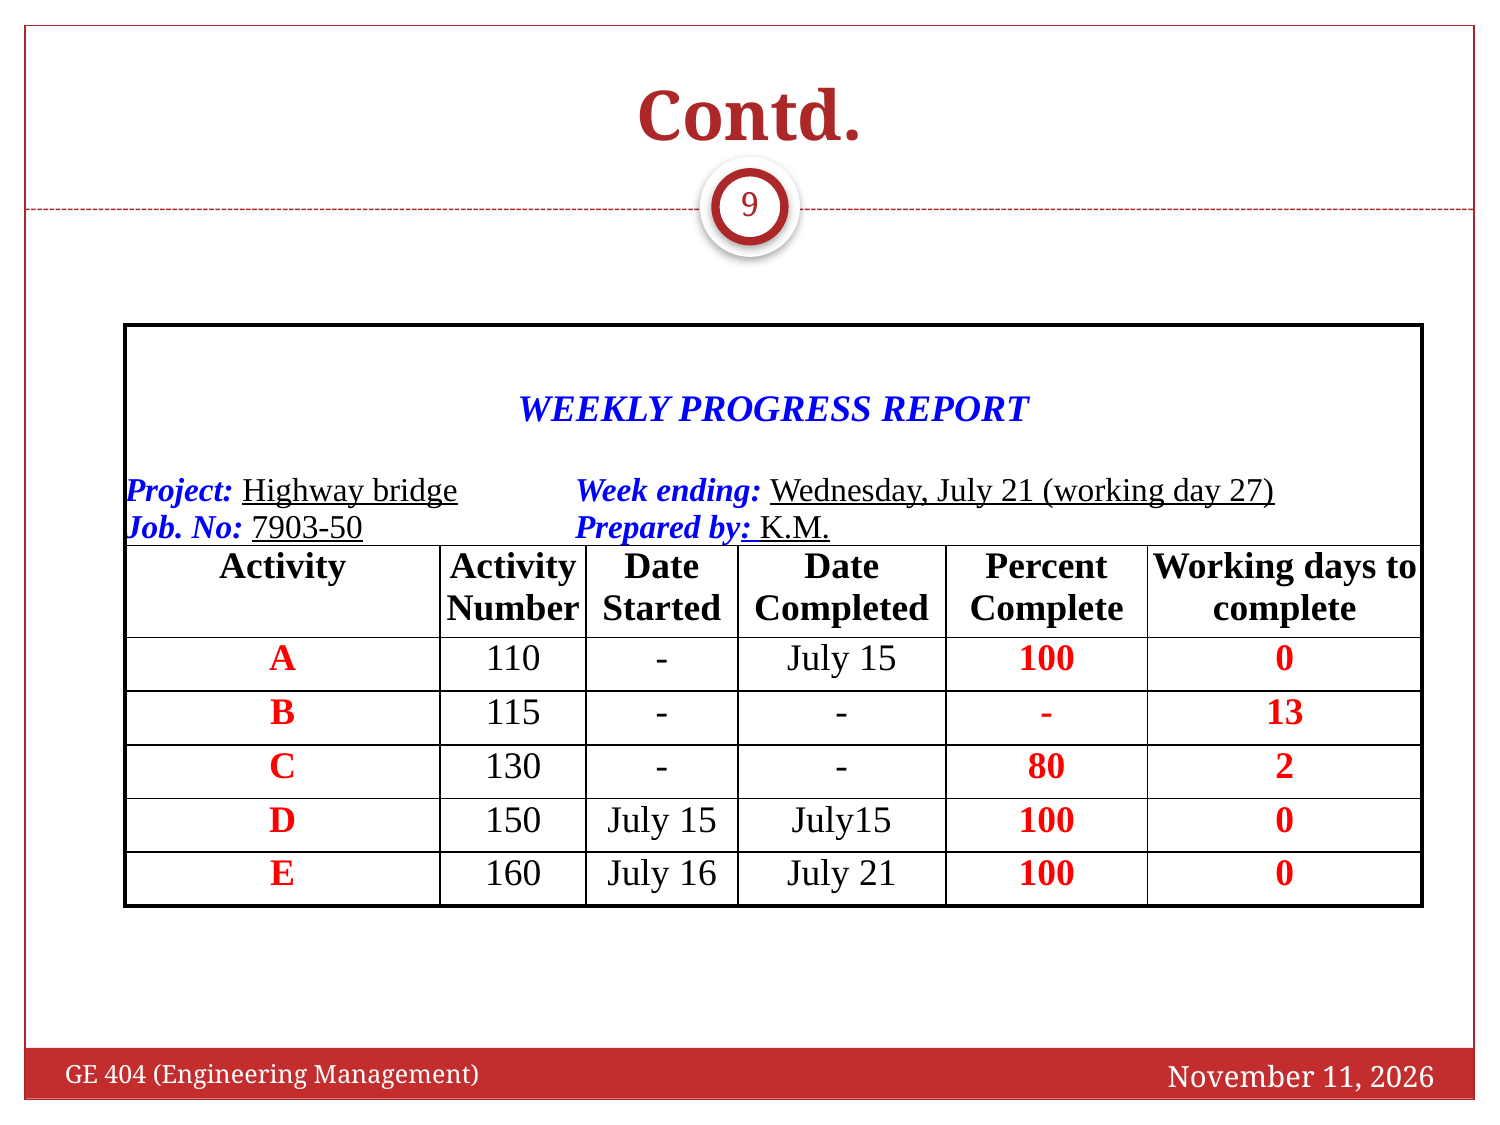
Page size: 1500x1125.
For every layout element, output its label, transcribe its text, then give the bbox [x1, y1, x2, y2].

table_cell E [127, 853, 439, 904]
table_cell Working days to complete [1148, 546, 1420, 637]
table_cell 0 [1148, 799, 1420, 851]
table_cell - [947, 692, 1147, 744]
table_cell July 21 [739, 853, 945, 904]
table_cell 100 [947, 638, 1147, 690]
slide_number 9 [712, 169, 788, 243]
table_cell - [739, 746, 945, 798]
table_cell Date Started [587, 546, 737, 637]
table_cell Percent Complete [947, 546, 1147, 637]
table_cell 100 [947, 853, 1147, 904]
table_cell July15 [739, 799, 945, 851]
table_cell D [127, 799, 439, 851]
table_cell 0 [1148, 853, 1420, 904]
table_cell 130 [441, 746, 585, 798]
table_cell July 15 [587, 799, 737, 851]
table_cell Activity Number [441, 546, 585, 637]
footer GE 404 (Engineering Management) [50, 1051, 638, 1112]
title Contd. [49, 37, 1450, 162]
table_cell 160 [441, 853, 585, 904]
table_cell Date Completed [739, 546, 945, 637]
table_cell C [127, 746, 439, 798]
table_cell 0 [1148, 638, 1420, 690]
table_cell 150 [441, 799, 585, 851]
table_cell B [127, 692, 439, 744]
table_cell A [127, 638, 439, 690]
table_cell 100 [947, 799, 1147, 851]
table_cell 13 [1148, 692, 1420, 744]
table_cell - [587, 692, 737, 744]
table_cell - [587, 638, 737, 690]
table_cell Activity [127, 546, 439, 637]
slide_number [950, 1050, 1450, 1111]
table_cell 110 [441, 638, 585, 690]
table_cell 2 [1148, 746, 1420, 798]
table_header WEEKLY PROGRESS REPORT Project: Highway bridge Week ending: Wednesday, July 21 (working day 27) Job. No: 7903-50 Prepared by: K.M. [127, 327, 1420, 545]
table_cell - [739, 692, 945, 744]
table_cell - [587, 746, 737, 798]
table_cell 115 [441, 692, 585, 744]
table_cell July 16 [587, 853, 737, 904]
table_cell July 15 [739, 638, 945, 690]
table_cell 80 [947, 746, 1147, 798]
